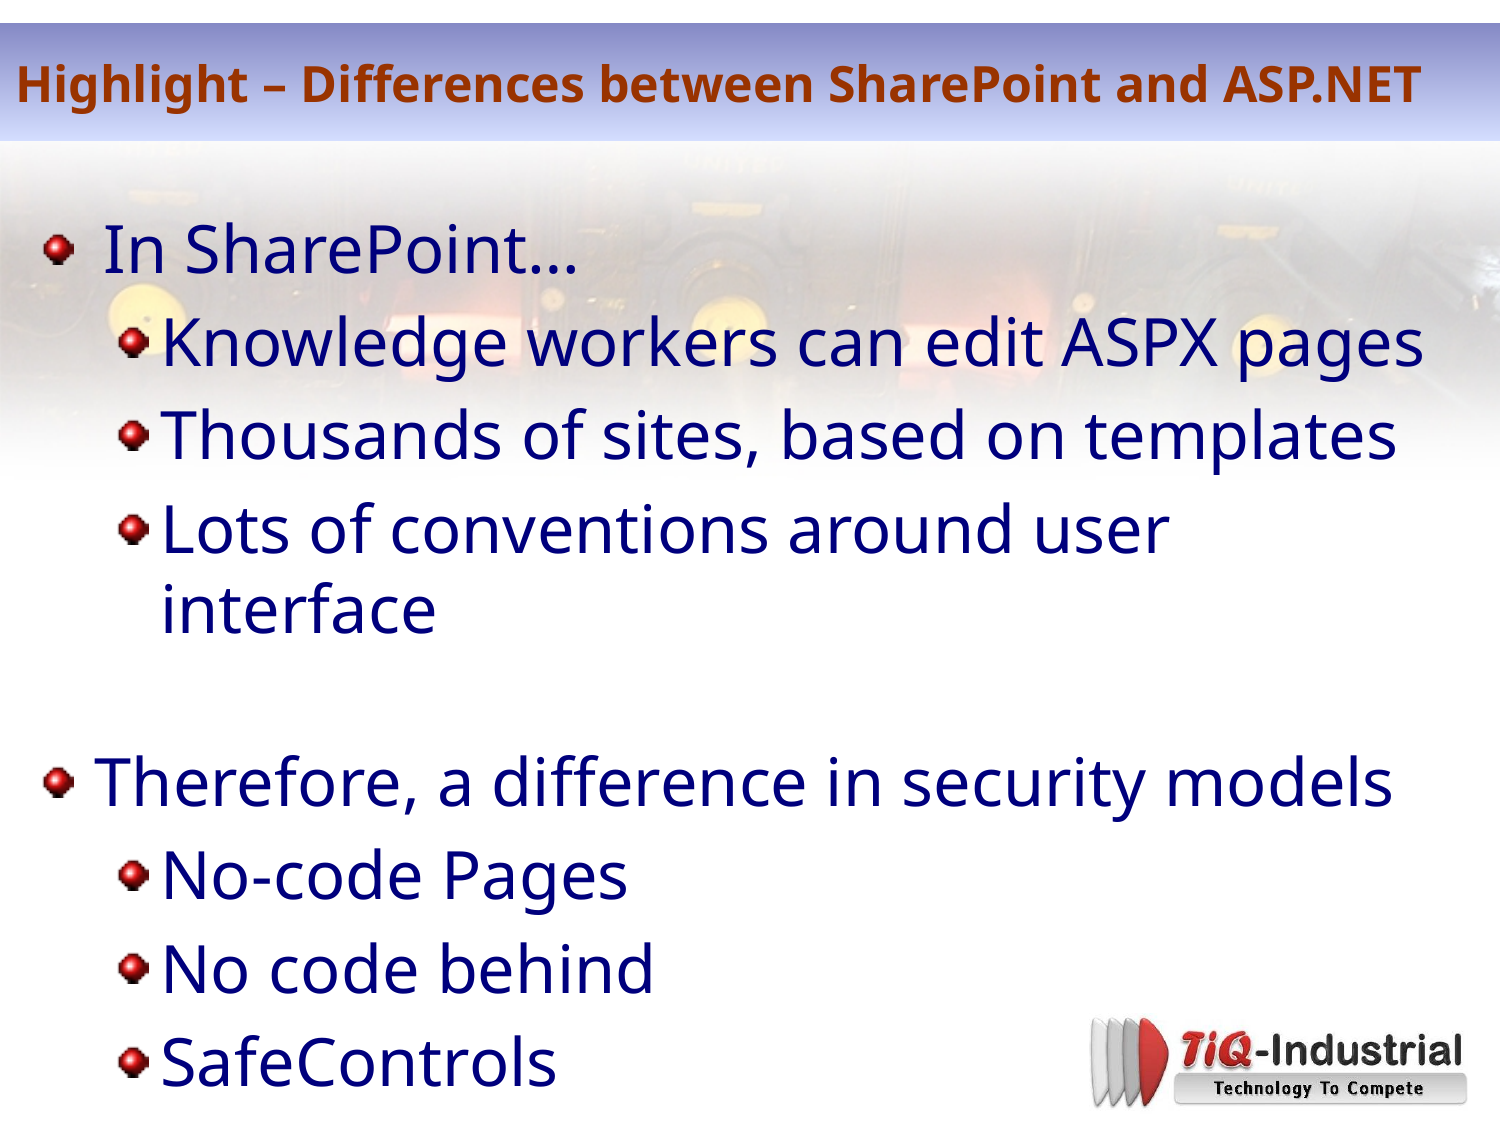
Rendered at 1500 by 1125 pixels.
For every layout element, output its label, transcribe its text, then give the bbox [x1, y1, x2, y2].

picture [113, 509, 149, 545]
title Highlight – Differences between SharePoint and ASP.NET [0, 23, 1500, 141]
picture [113, 415, 149, 451]
picture [113, 855, 149, 891]
picture [1089, 1013, 1468, 1114]
picture [38, 229, 74, 265]
picture [0, 141, 1500, 1125]
picture [38, 762, 74, 798]
picture [0, 0, 1500, 23]
picture [113, 322, 149, 358]
picture [113, 948, 149, 984]
list In SharePoint… Knowledge workers can edit ASPX pages Thousands of sites, based on templates Lots of conventions around user interface Therefore, a difference in security models No-code Pages No code behind SafeControls [23, 198, 1477, 985]
